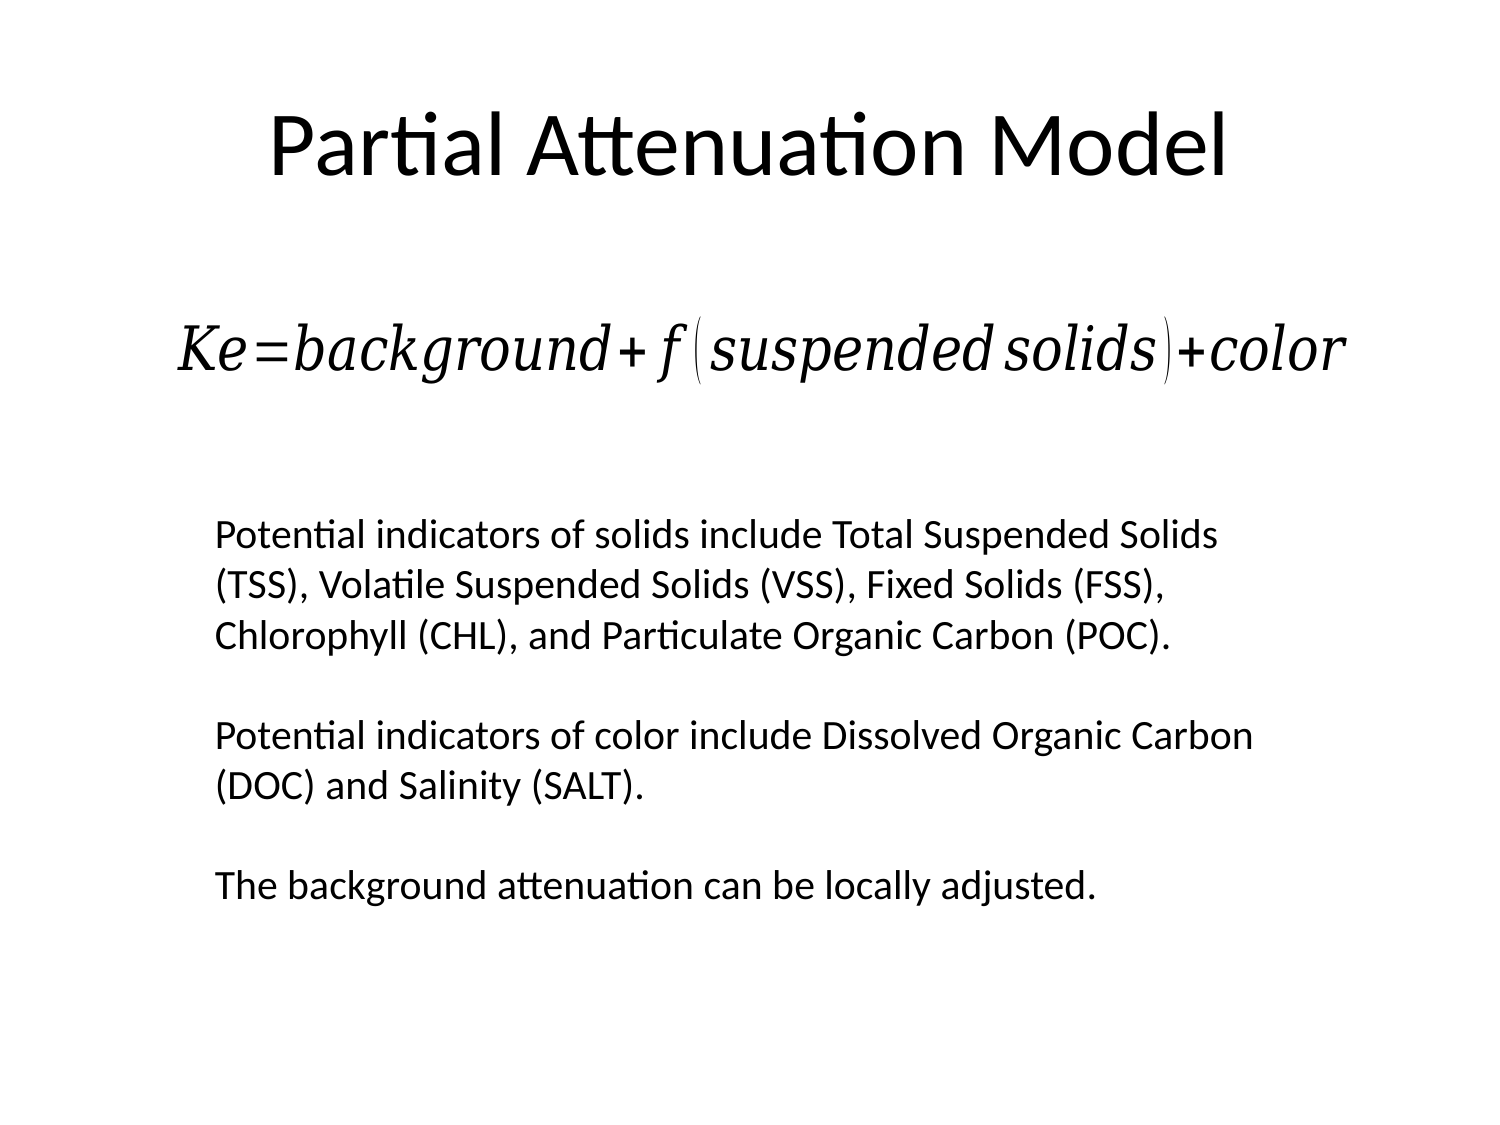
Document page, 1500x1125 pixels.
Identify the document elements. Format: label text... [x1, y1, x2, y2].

title Partial Attenuation Model [75, 45, 1425, 233]
text_box Potential indicators of solids include Total Suspended Solids (TSS), Volatile Suspended Solids (VSS), Fixed Solids (FSS), Chlorophyll (CHL), and Particulate Organic Carbon (POC). Potential indicators of color include Dissolved Organic Carbon (DOC) and Salinity (SALT). The background attenuation can be locally adjusted. [199, 499, 1313, 915]
